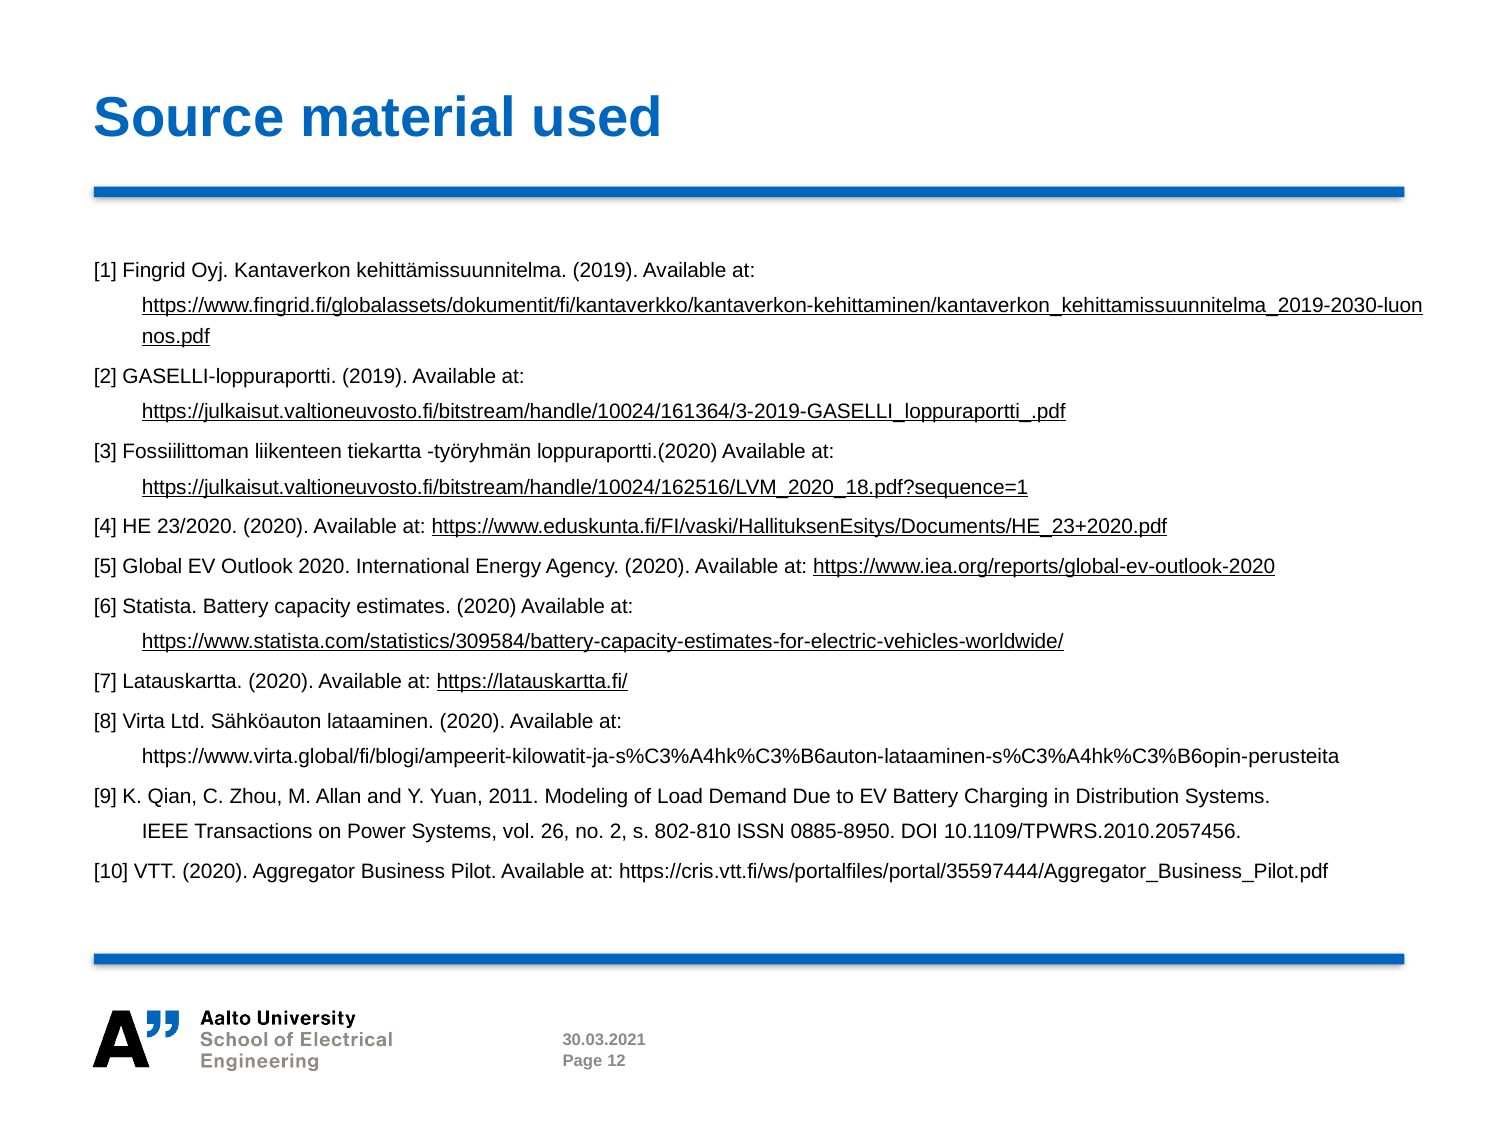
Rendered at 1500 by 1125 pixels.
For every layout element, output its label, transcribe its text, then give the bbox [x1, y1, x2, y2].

title Source material used [93, 80, 1369, 228]
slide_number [562, 1029, 816, 1050]
picture [35, 953, 449, 1125]
list [1] Fingrid Oyj. Kantaverkon kehittämissuunnitelma. (2019). Available at: https://www.fingrid.fi/globalassets/dokumentit/fi/kantaverkko/kantaverkon-kehittaminen/kantaverkon_kehittamissuunnitelma_2019-2030-luonnos.pdf [2] GASELLI-loppuraportti. (2019). Available at: https://julkaisut.valtioneuvosto.fi/bitstream/handle/10024/161364/3-2019-GASELLI_loppuraportti_.pdf [3] Fossiilittoman liikenteen tiekartta -työryhmän loppuraportti.(2020) Available at: https://julkaisut.valtioneuvosto.fi/bitstream/handle/10024/162516/LVM_2020_18.pdf?sequence=1 [4] HE 23/2020. (2020). Available at: https://www.eduskunta.fi/FI/vaski/HallituksenEsitys/Documents/HE_23+2020.pdf [5] Global EV Outlook 2020. International Energy Agency. (2020). Available at: https://www.iea.org/reports/global-ev-outlook-2020 [6] Statista. Battery capacity estimates. (2020) Available at: https://www.statista.com/statistics/309584/battery-capacity-estimates-for-electric-vehicles-worldwide/ [7] Latauskartta. (2020). Available at: https://latauskartta.fi/ [8] Virta Ltd. Sähköauton lataaminen. (2020). Available at: https://www.virta.global/fi/blogi/ampeerit-kilowatit-ja-s%C3%A4hk%C3%B6auton-lataaminen-s%C3%A4hk%C3%B6opin-perusteita [9] K. Qian, C. Zhou, M. Allan and Y. Yuan, 2011. Modeling of Load Demand Due to EV Battery Charging in Distribution Systems. IEEE Transactions on Power Systems, vol. 26, no. 2, s. 802-810 ISSN 0885-8950. DOI 10.1109/TPWRS.2010.2057456. [10] VTT. (2020). Aggregator Business Pilot. Available at: https://cris.vtt.fi/ws/portalfiles/portal/35597444/Aggregator_Business_Pilot.pdf [93, 245, 1429, 925]
slide_number Page 12 [562, 1050, 816, 1071]
